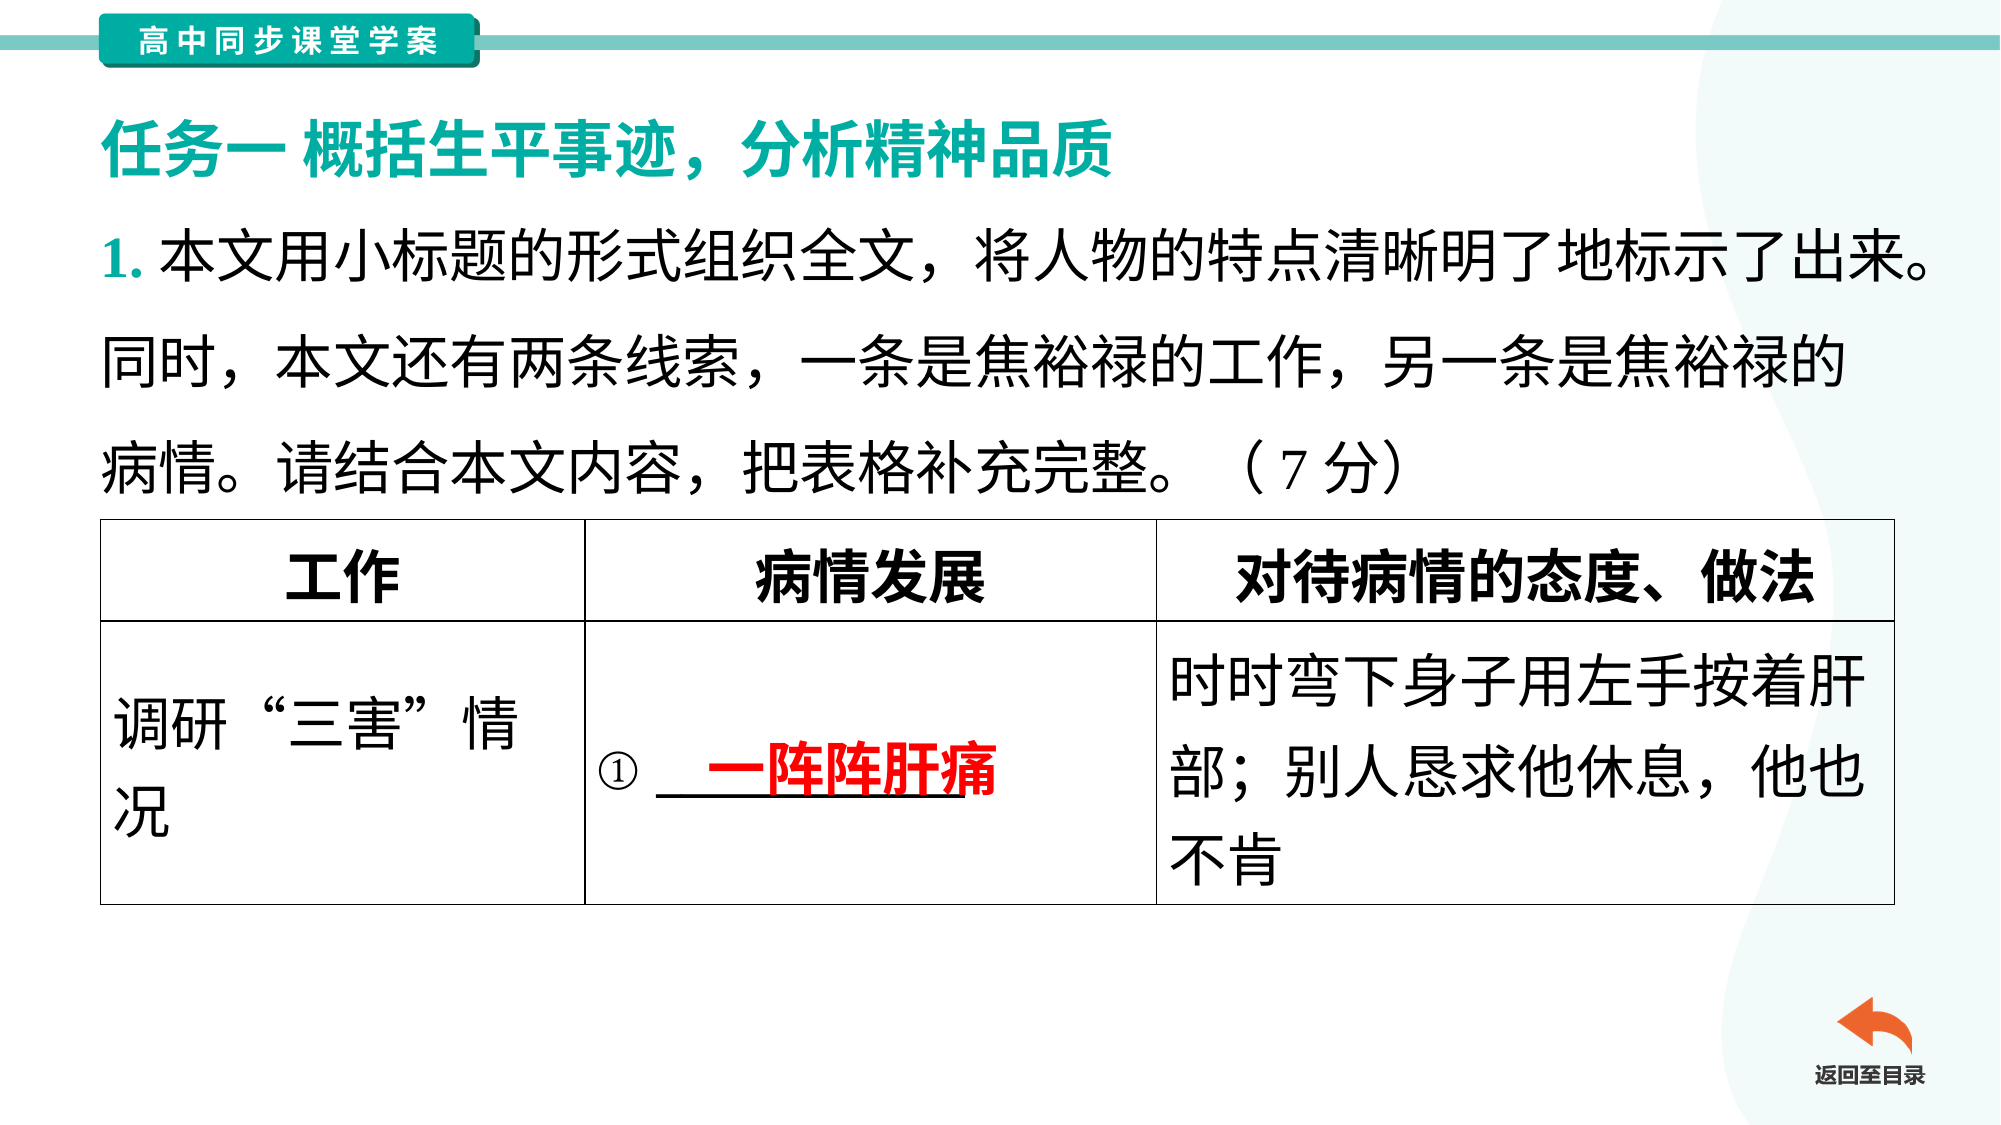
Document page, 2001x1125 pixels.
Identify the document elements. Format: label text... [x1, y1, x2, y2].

table_cell 调研“三害”情况 [101, 622, 584, 904]
table_header 病情发展 [586, 520, 1156, 620]
table_header 工作 [101, 520, 584, 620]
text_box 一阵阵肝痛 [685, 715, 1022, 803]
table_cell ① ____________ [586, 622, 1156, 904]
table_cell 时时弯下身子用左手按着肝 部；别人恳求他休息，他也 不肯 [1157, 622, 1894, 904]
picture [0, 0, 2000, 1125]
text_box 1.本文用小标题的形式组织全文，将人物的特点清晰明了地标示了出来。 同时，本文还有两条线索，一条是焦裕禄的工作，另一条是焦裕禄的 病情。请结合本文内容，把表格补充完整。（7分） [100, 182, 1899, 502]
table_header 对待病情的态度、做法 [1157, 520, 1894, 620]
text_box 任务一 概括生平事迹，分析精神品质 [100, 76, 1899, 182]
